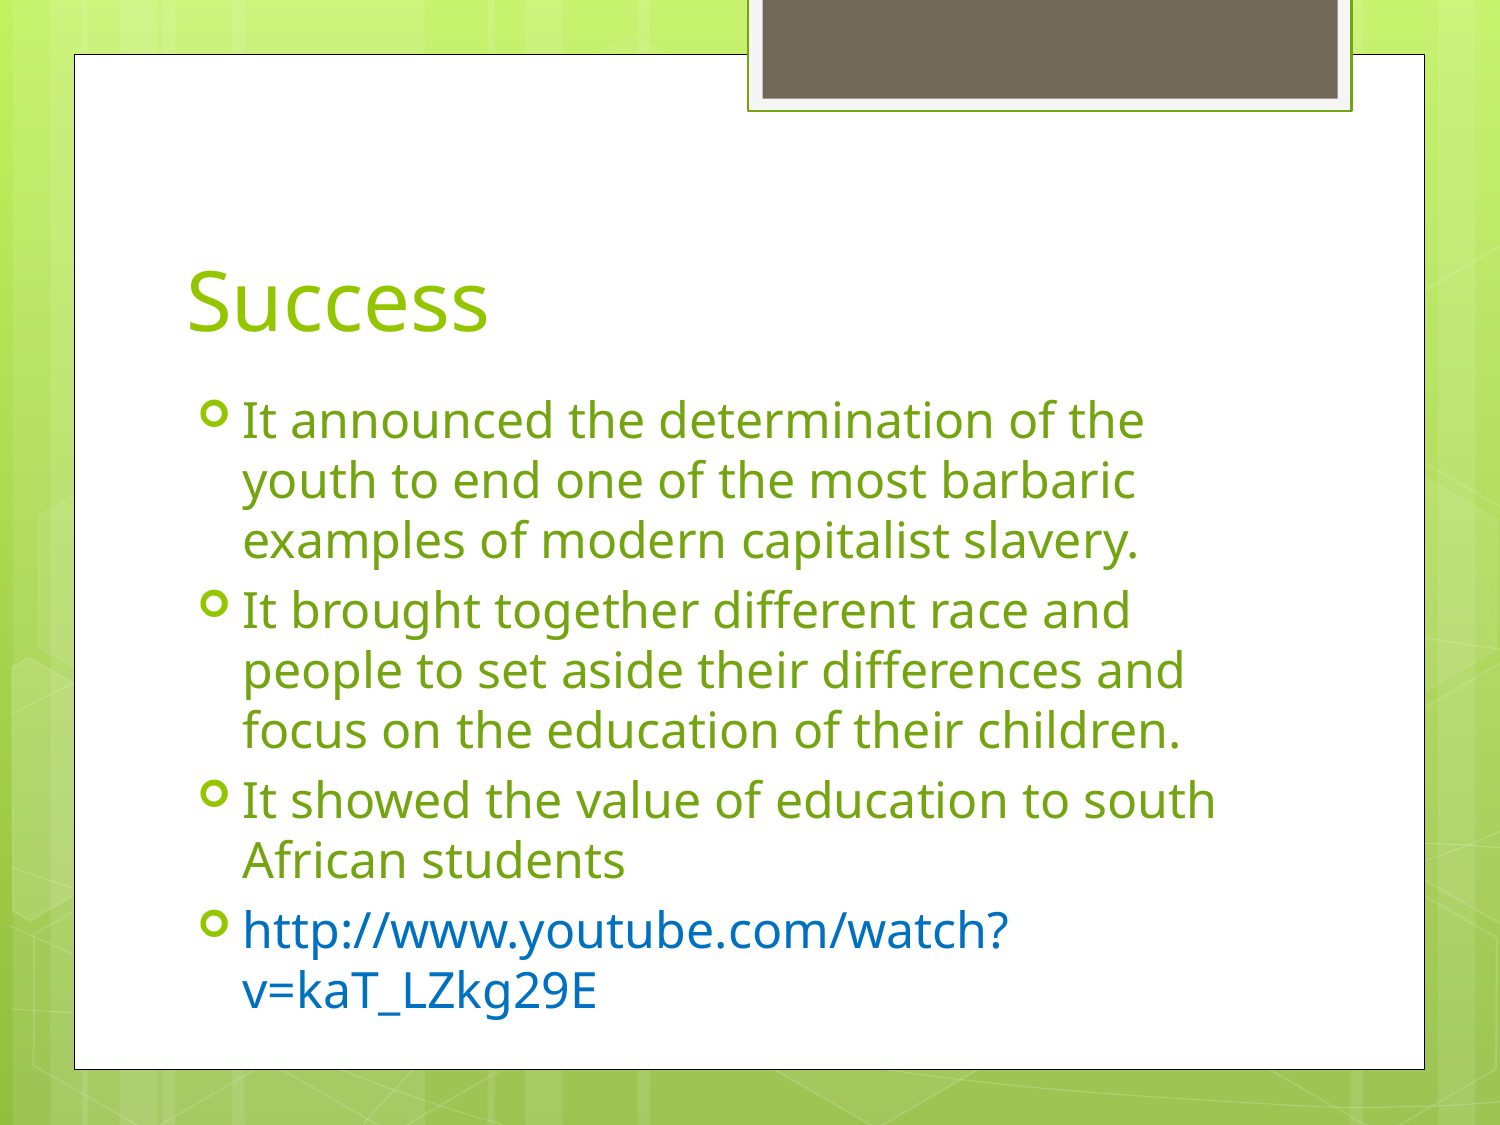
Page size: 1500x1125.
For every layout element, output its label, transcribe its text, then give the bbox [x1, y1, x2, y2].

title Success [171, 168, 1324, 357]
list It announced the determination of the youth to end one of the most barbaric examples of modern capitalist slavery. It brought together different race and people to set aside their differences and focus on the education of their children. It showed the value of education to south African students http://www.youtube.com/watch?v=kaT_LZkg29E [171, 381, 1283, 1038]
